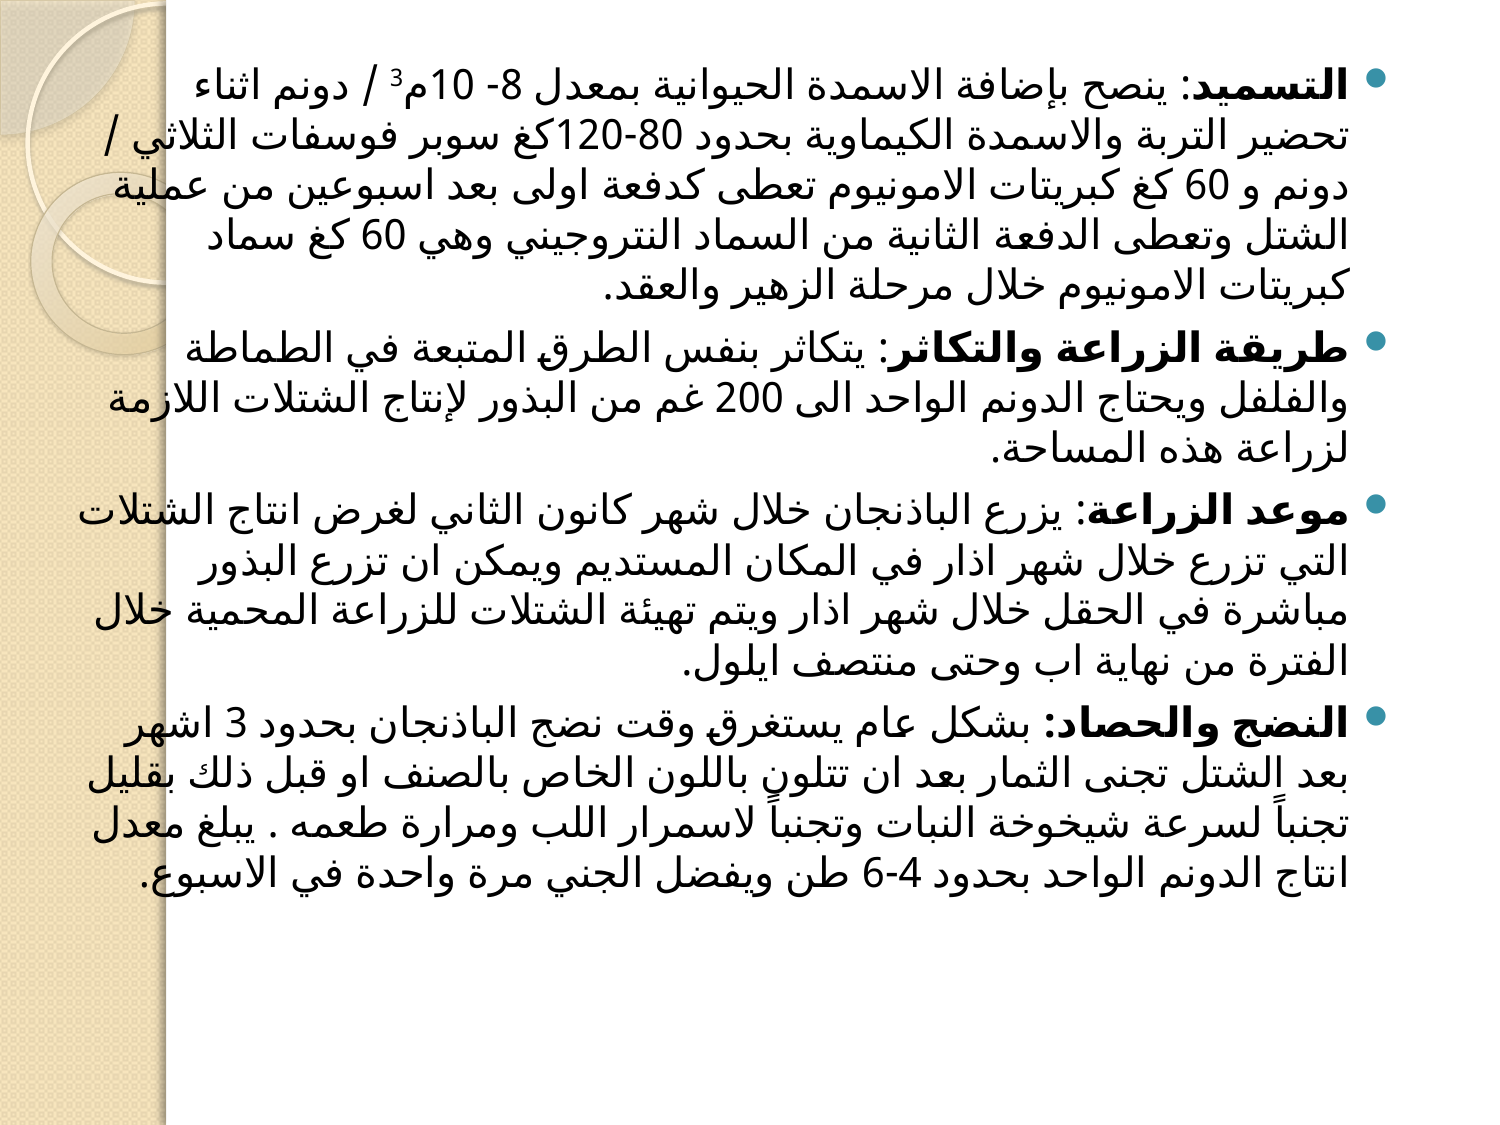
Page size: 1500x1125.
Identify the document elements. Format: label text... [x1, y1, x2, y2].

list التسميد: ينصح بإضافة الاسمدة الحيوانية بمعدل 8- 10م3 / دونم اثناء تحضير التربة والاسمدة الكيماوية بحدود 80-120كغ سوبر فوسفات الثلاثي / دونم و 60 كغ كبريتات الامونيوم تعطى كدفعة اولى بعد اسبوعين من عملية الشتل وتعطى الدفعة الثانية من السماد النتروجيني وهي 60 كغ سماد كبريتات الامونيوم خلال مرحلة الزهير والعقد. طريقة الزراعة والتكاثر: يتكاثر بنفس الطرق المتبعة في الطماطة والفلفل ويحتاج الدونم الواحد الى 200 غم من البذور لإنتاج الشتلات اللازمة لزراعة هذه المساحة. موعد الزراعة: يزرع الباذنجان خلال شهر كانون الثاني لغرض انتاج الشتلات التي تزرع خلال شهر اذار في المكان المستديم ويمكن ان تزرع البذور مباشرة في الحقل خلال شهر اذار ويتم تهيئة الشتلات للزراعة المحمية خلال الفترة من نهاية اب وحتى منتصف ايلول. النضج والحصاد: بشكل عام يستغرق وقت نضج الباذنجان بحدود 3 اشهر بعد الشتل تجنى الثمار بعد ان تتلون باللون الخاص بالصنف او قبل ذلك بقليل تجنباً لسرعة شيخوخة النبات وتجنباً لاسمرار اللب ومرارة طعمه . يبلغ معدل انتاج الدونم الواحد بحدود 4-6 طن ويفضل الجني مرة واحدة في الاسبوع. [62, 50, 1425, 1075]
title [235, 45, 1466, 233]
